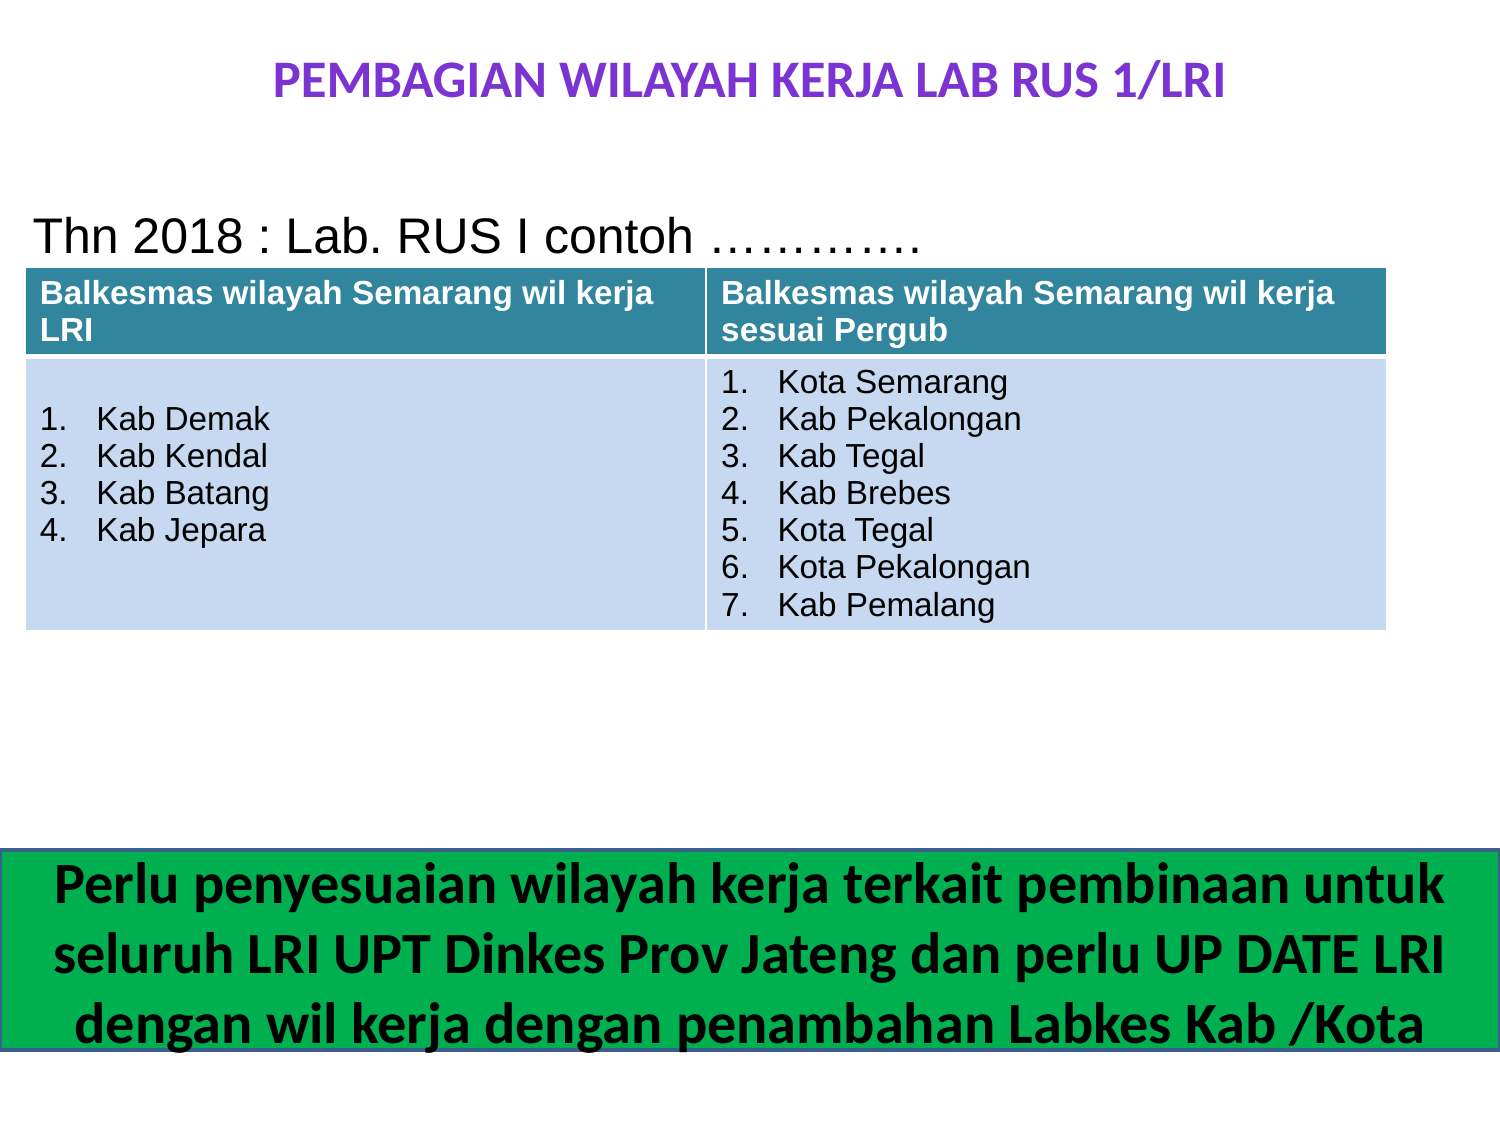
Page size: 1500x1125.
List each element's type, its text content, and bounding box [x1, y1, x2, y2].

list Thn 2018 : Lab. RUS I contoh …………. [17, 196, 1448, 848]
table_header Balkesmas wilayah Semarang wil kerja LRI [26, 268, 705, 354]
table_cell Kota Semarang Kab Pekalongan Kab Tegal Kab Brebes Kota Tegal Kota Pekalongan Kab Pemalang [707, 359, 1386, 630]
table_cell Kab Demak Kab Kendal Kab Batang Kab Jepara [26, 359, 705, 630]
text_box Perlu penyesuaian wilayah kerja terkait pembinaan untuk seluruh LRI UPT Dinkes Prov Jateng dan perlu UP DATE LRI dengan wil kerja dengan penambahan Labkes Kab /Kota [0, 848, 1500, 1052]
title PEMBAGIAN wILAYAH KERJA Lab RUS 1/lri [0, 37, 1500, 175]
table_header Balkesmas wilayah Semarang wil kerja sesuai Pergub [707, 268, 1386, 354]
